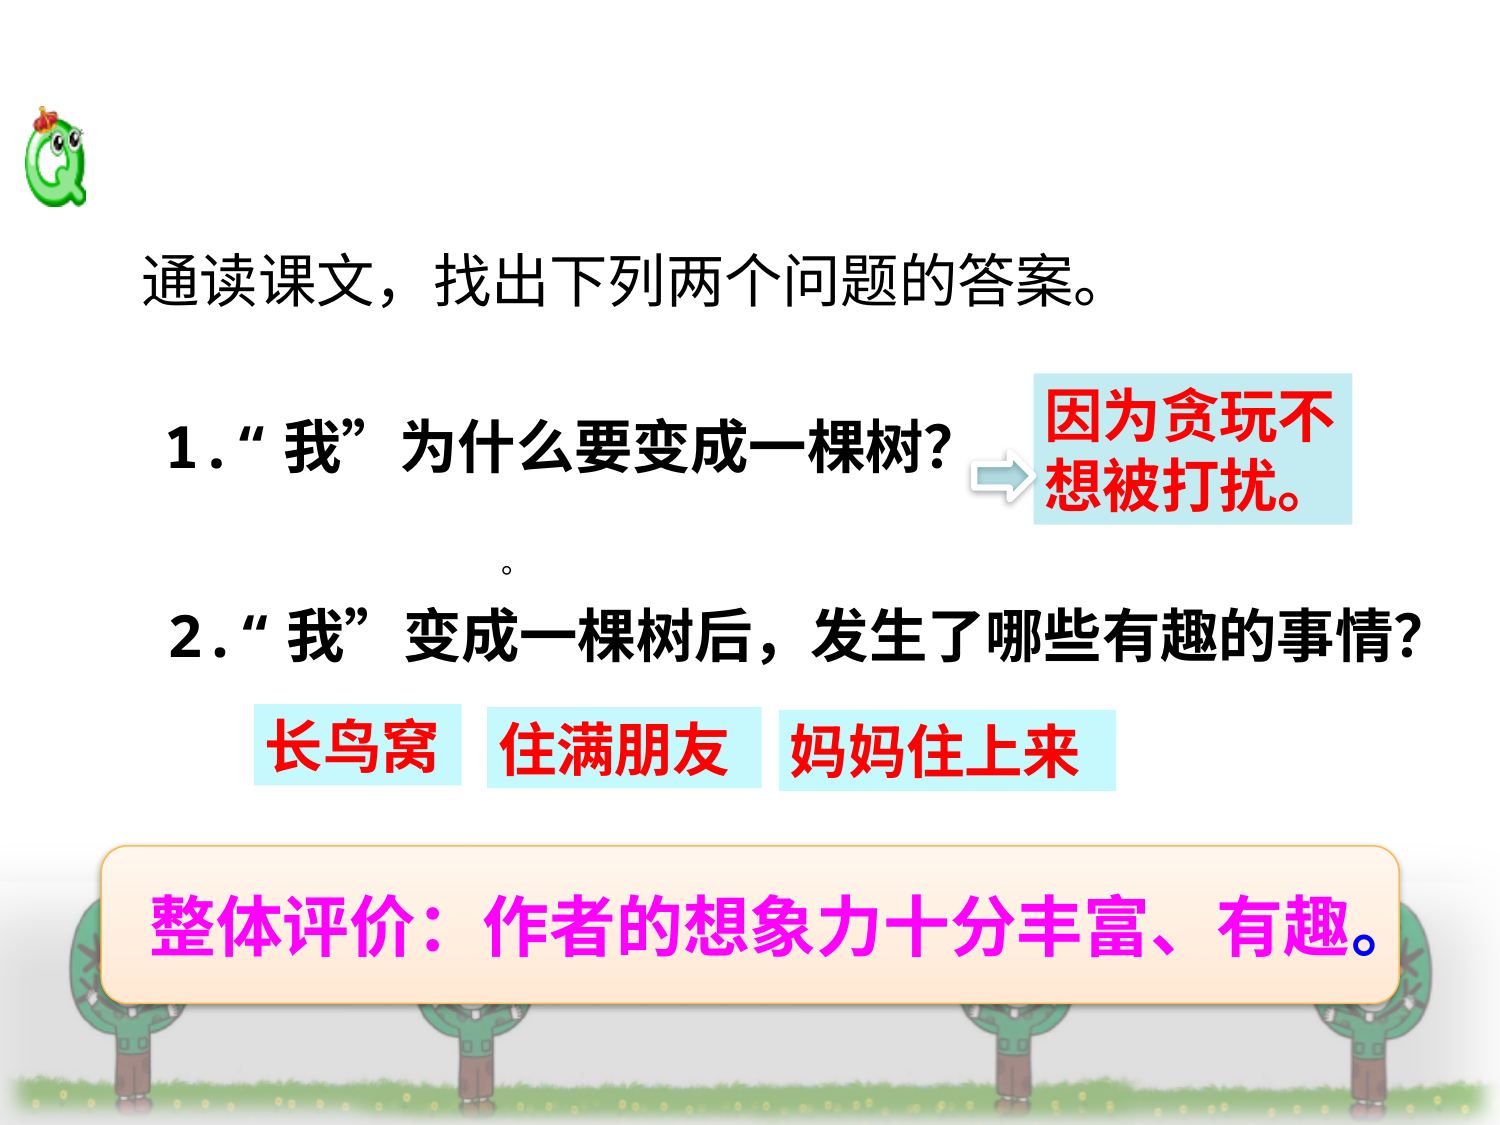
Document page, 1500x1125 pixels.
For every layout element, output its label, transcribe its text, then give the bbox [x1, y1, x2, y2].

text_box 长鸟窝 [253, 704, 462, 786]
text_box 2.“我”变成一棵树后，发生了哪些有趣的事情？ [156, 593, 1464, 676]
picture [25, 106, 86, 207]
text_box 住满朋友 [487, 707, 762, 789]
text_box 整体评价：作者的想象力十分丰富、有趣。 [100, 845, 1400, 1005]
text_box 因为贪玩不想被打扰。 [1033, 373, 1353, 525]
text_box 妈妈住上来 [778, 709, 1117, 791]
text_box [971, 449, 1037, 503]
text_box 1.“我”为什么要变成一棵树？ [152, 404, 994, 487]
text_box 通读课文，找出下列两个问题的答案。 [25, 215, 1373, 322]
text_box 。 [487, 537, 547, 587]
